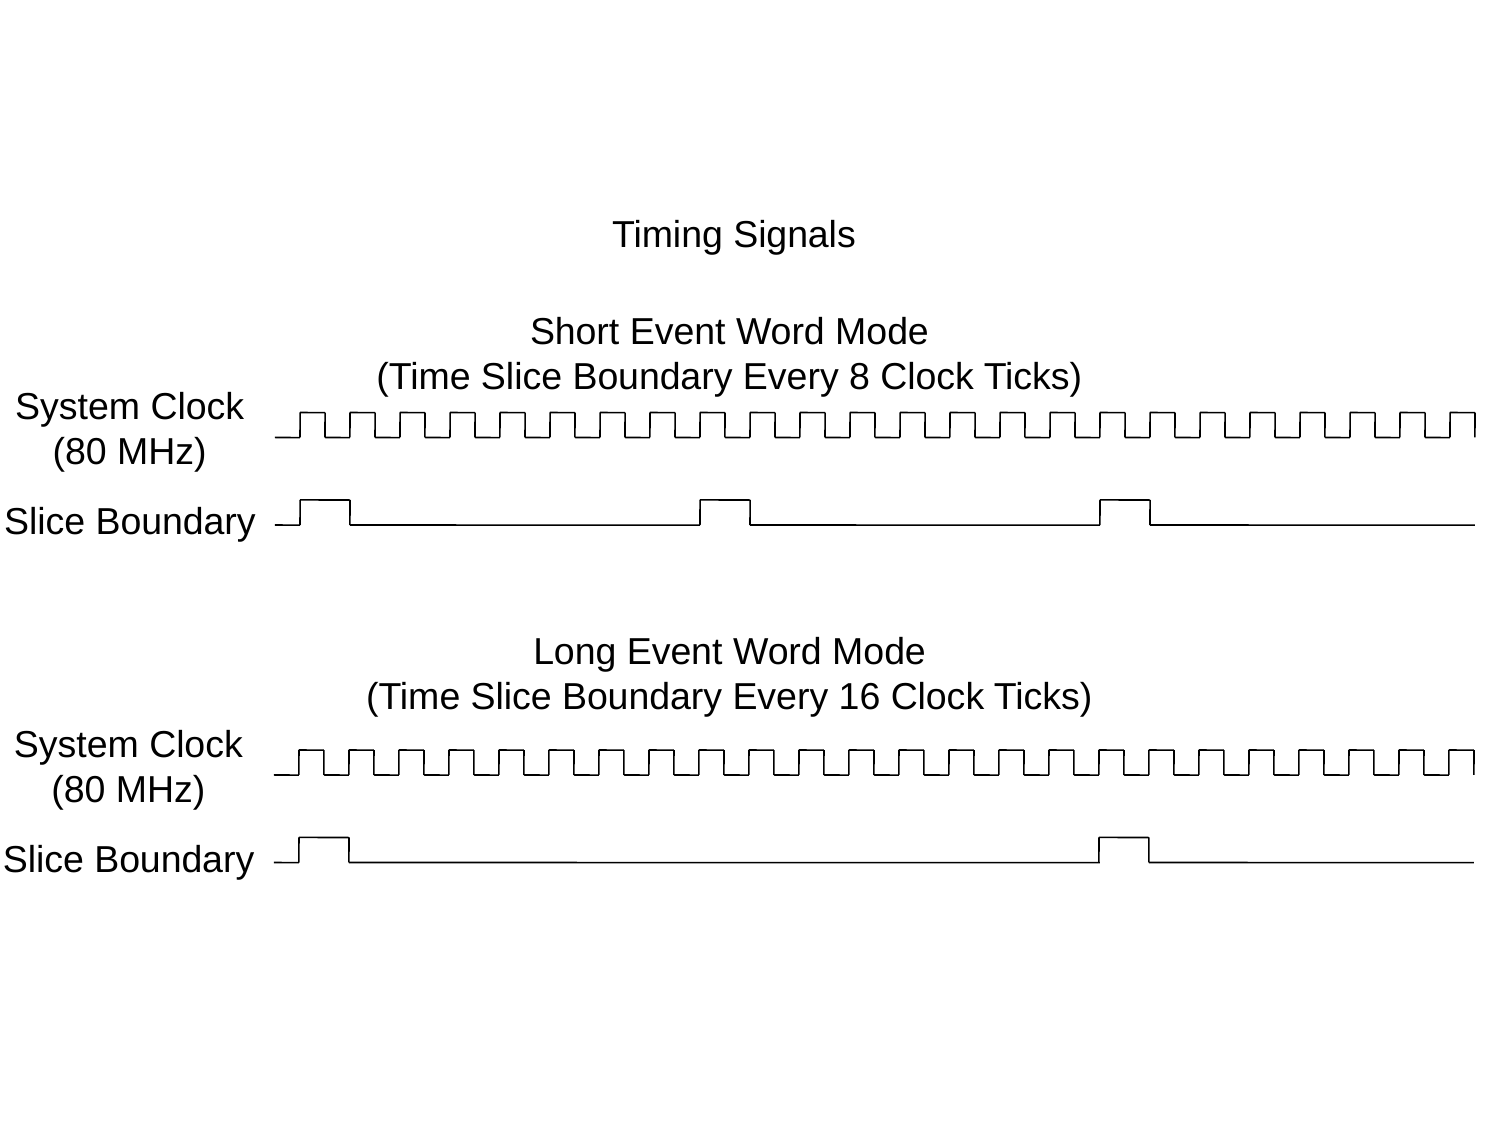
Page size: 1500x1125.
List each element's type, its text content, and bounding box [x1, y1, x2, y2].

text_box System Clock (80 MHz) [0, 374, 259, 480]
text_box System Clock (80 MHz) [0, 712, 258, 818]
text_box Long Event Word Mode (Time Slice Boundary Every 16 Clock Ticks) [351, 619, 1108, 725]
text_box Slice Boundary [0, 827, 270, 888]
text_box Slice Boundary [0, 489, 271, 550]
text_box Timing Signals [597, 202, 871, 262]
text_box Short Event Word Mode (Time Slice Boundary Every 8 Clock Ticks) [361, 299, 1098, 405]
